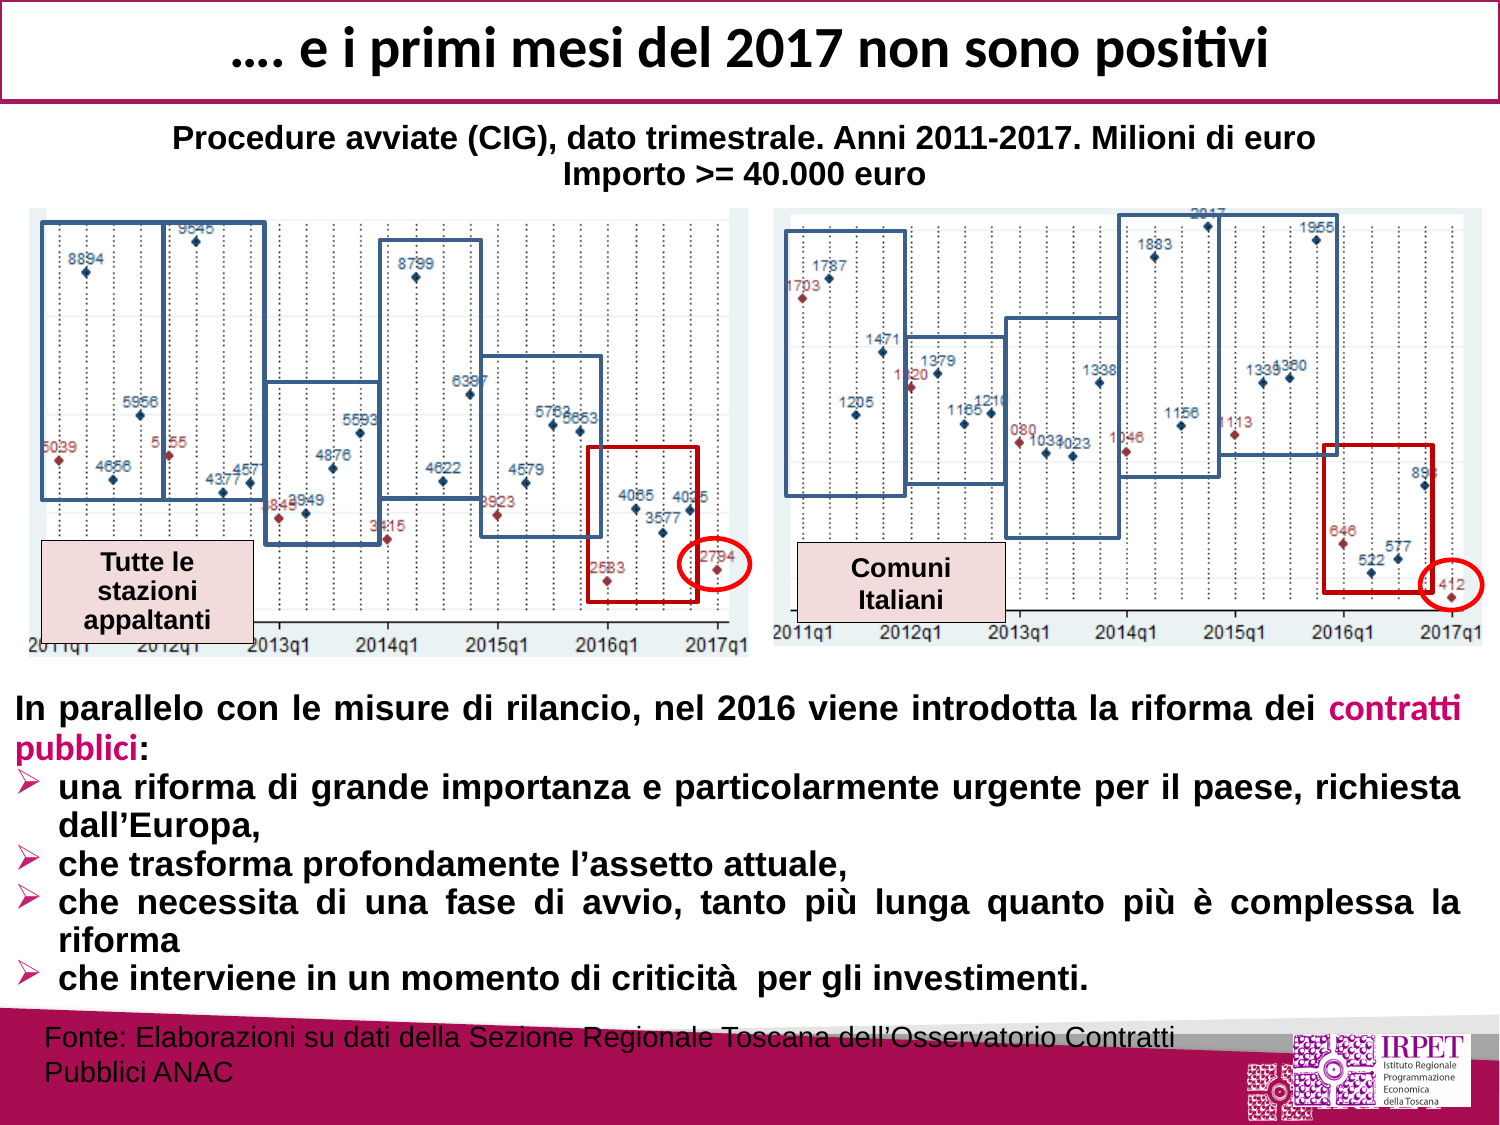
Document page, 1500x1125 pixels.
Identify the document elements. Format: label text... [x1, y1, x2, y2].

text_box Fonte: Elaborazioni su dati della Sezione Regionale Toscana dell’Osservatorio Contratti Pubblici ANAC [29, 1011, 1260, 1096]
picture [1247, 1034, 1471, 1121]
text_box …. e i primi mesi del 2017 non sono positivi [0, 0, 1500, 102]
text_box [29, 207, 751, 658]
text_box In parallelo con le misure di rilancio, nel 2016 viene introdotta la riforma dei contratti pubblici: una riforma di grande importanza e particolarmente urgente per il paese, richiesta dall’Europa, che trasforma profondamente l’assetto attuale, che necessita di una fase di avvio, tanto più lunga quanto più è complessa la riforma che interviene in un momento di criticità per gli investimenti. [0, 680, 1477, 1006]
text_box Procedure avviate (CIG), dato trimestrale. Anni 2011-2017. Milioni di euro Importo >= 40.000 euro [123, 113, 1367, 201]
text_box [773, 207, 1483, 646]
